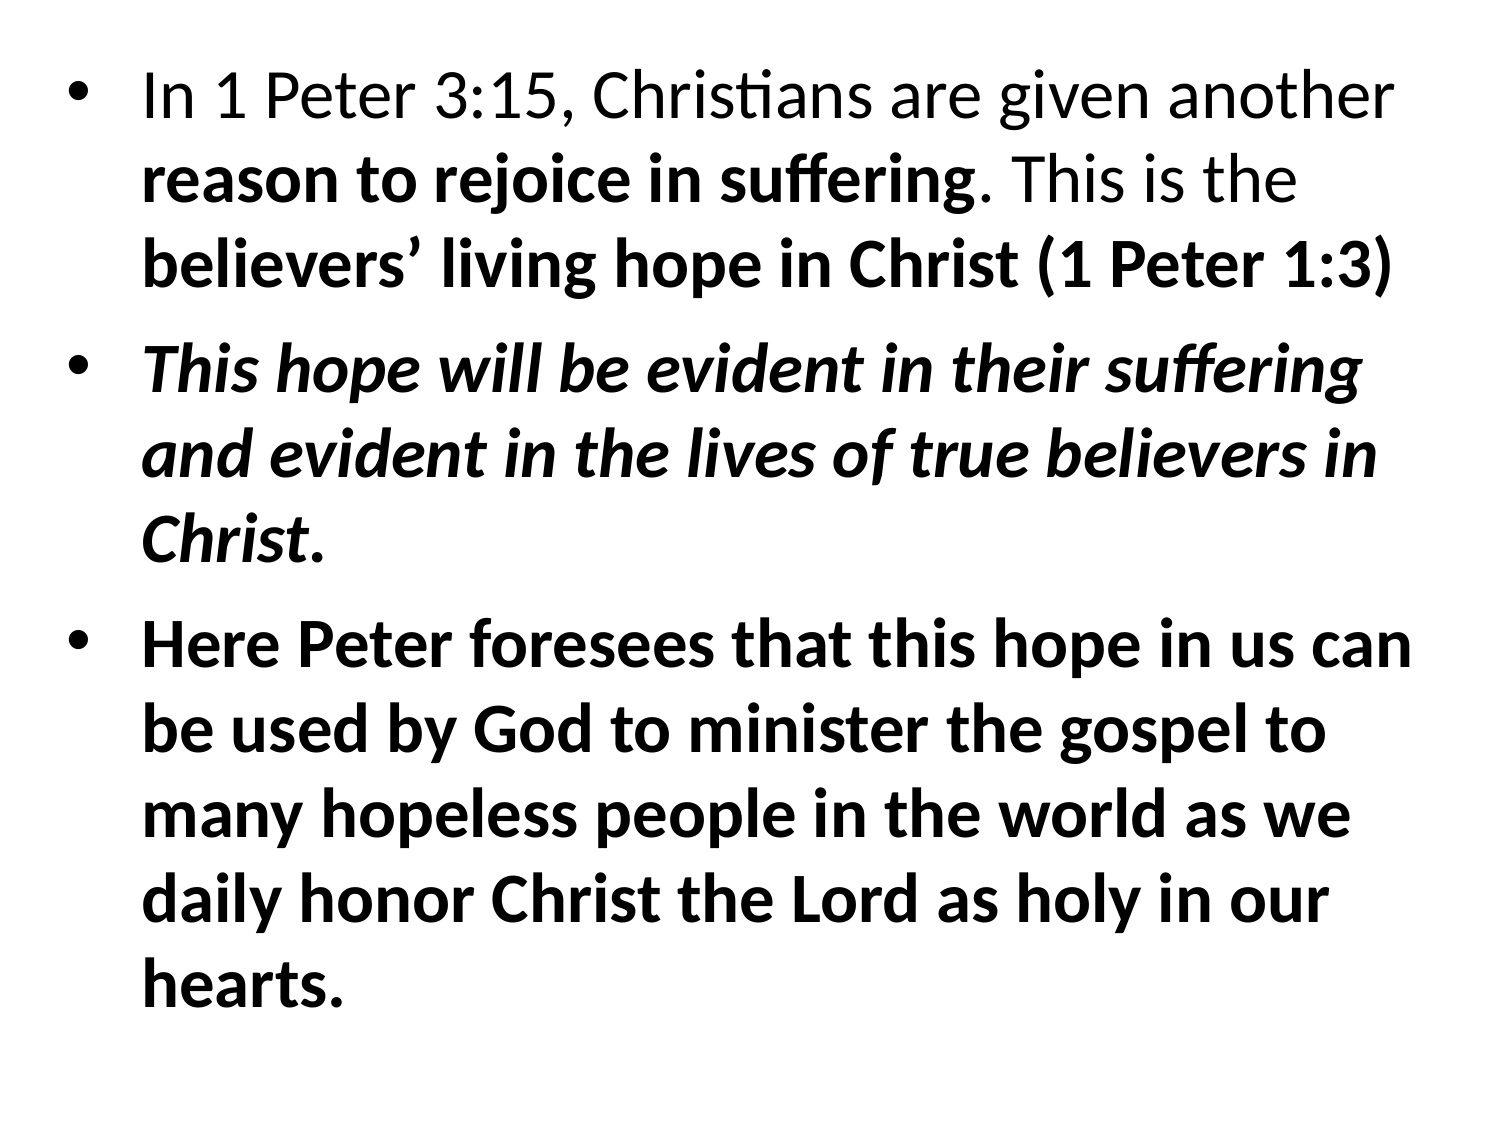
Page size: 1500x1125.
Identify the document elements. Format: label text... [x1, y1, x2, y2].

text_box In 1 Peter 3:15, Christians are given another reason to rejoice in suffering. This is the believers’ living hope in Christ (1 Peter 1:3) This hope will be evident in their suffering and evident in the lives of true believers in Christ. Here Peter foresees that this hope in us can be used by God to minister the gospel to many hopeless people in the world as we daily honor Christ the Lord as holy in our hearts. [51, 39, 1476, 1114]
